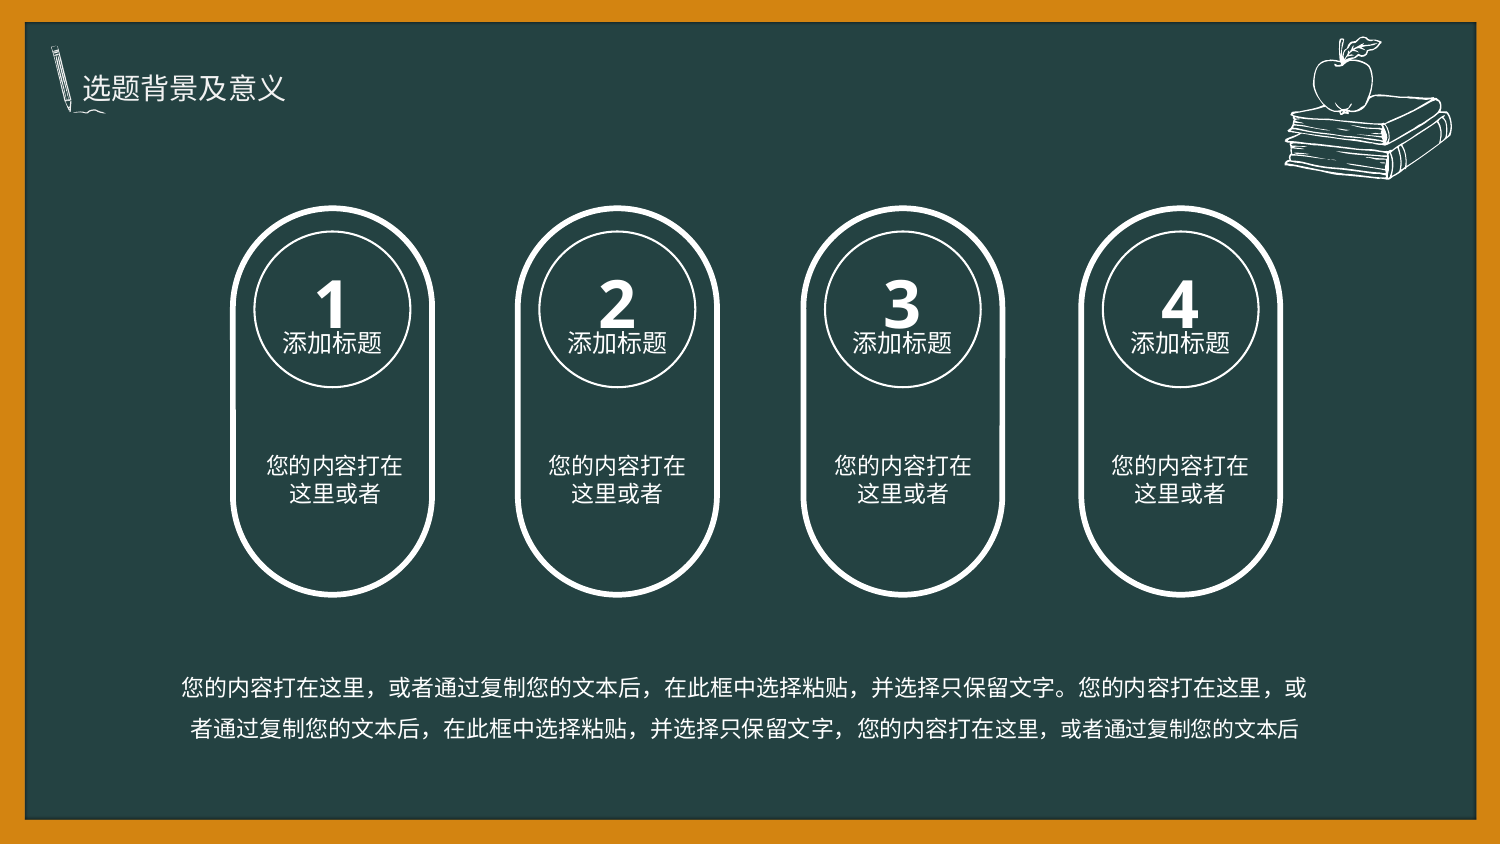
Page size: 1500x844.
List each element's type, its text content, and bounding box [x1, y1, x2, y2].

picture [0, 0, 1500, 844]
text_box 选题背景及意义 [106, 62, 357, 113]
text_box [517, 208, 717, 595]
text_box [1081, 208, 1281, 595]
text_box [232, 208, 432, 595]
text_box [803, 208, 1003, 595]
text_box 您的内容打在这里，或者通过复制您的文本后，在此框中选择粘贴，并选择只保留文字。您的内容打在这里，或者通过复制您的文本后，在此框中选择粘贴，并选择只保留文字，您的内容打在这里，或者通过复制您的文本后 [157, 652, 1334, 750]
